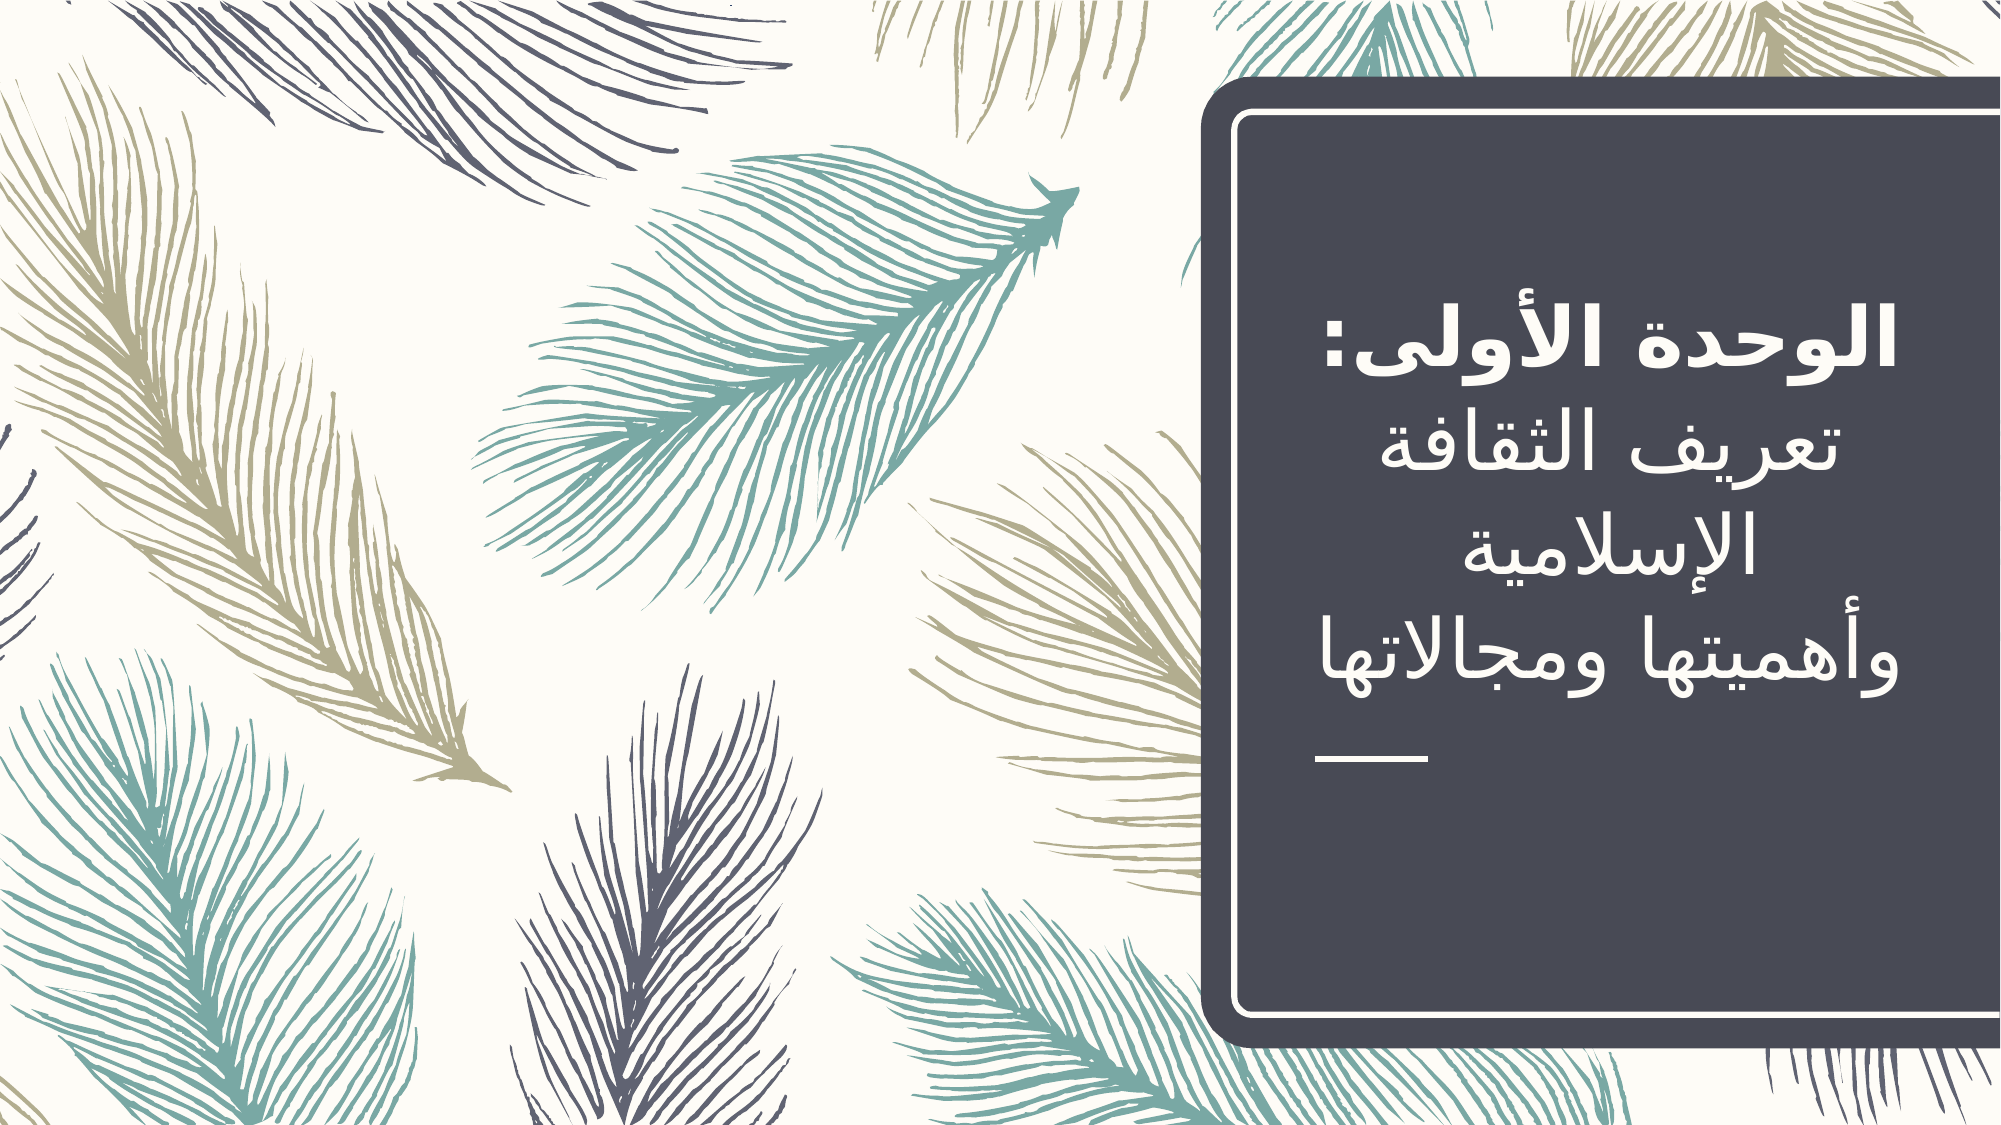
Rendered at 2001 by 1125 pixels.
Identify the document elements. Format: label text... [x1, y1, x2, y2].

title الوحدة الأولى: تعريف الثقافة الإسلامية وأهميتها ومجالاتها [1299, 167, 1922, 718]
